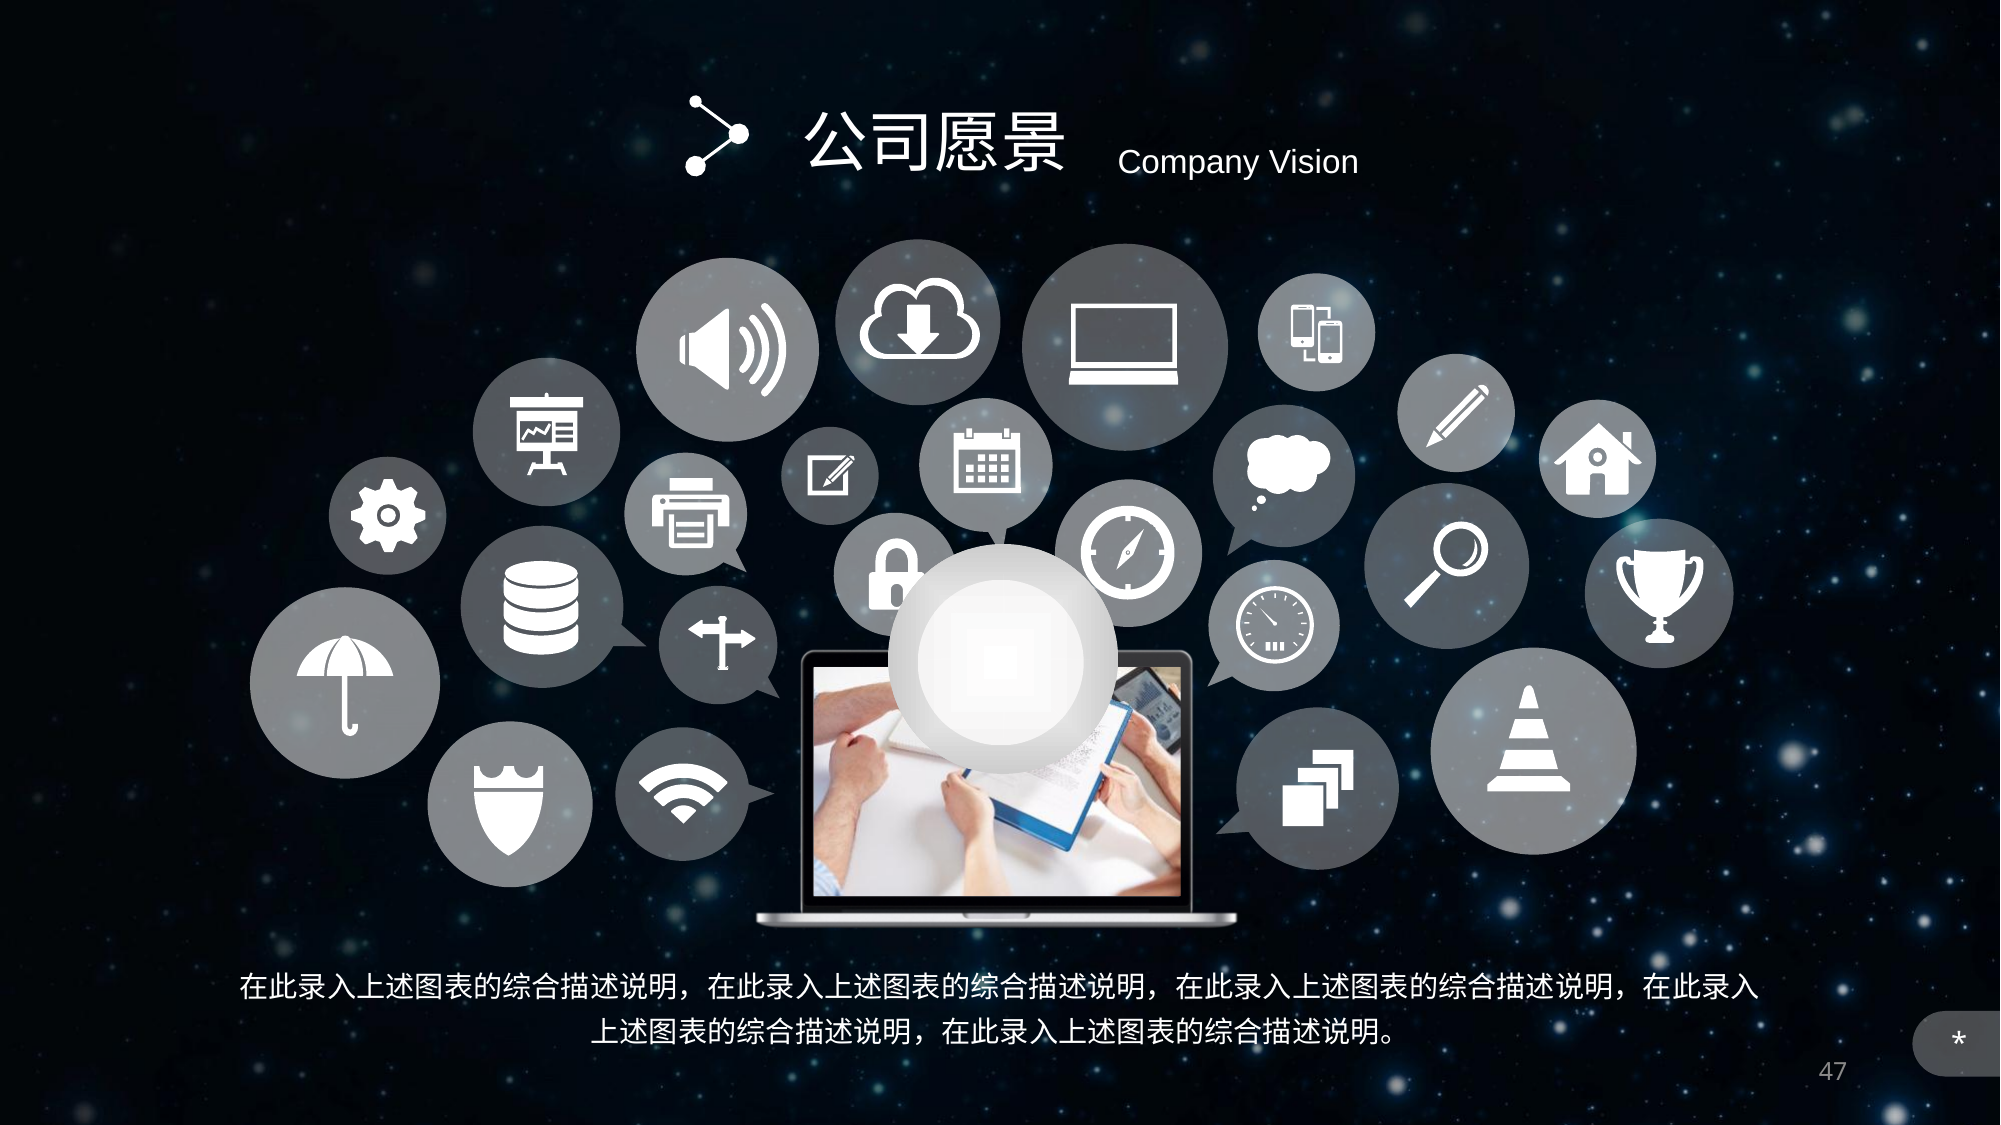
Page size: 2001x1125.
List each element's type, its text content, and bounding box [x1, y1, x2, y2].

text_box [1912, 1010, 2000, 1077]
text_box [1430, 647, 1637, 855]
text_box 公司愿景 [786, 92, 1084, 188]
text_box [1364, 483, 1530, 649]
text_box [621, 460, 767, 584]
text_box Company Vision [1102, 132, 1482, 188]
text_box * [1925, 1018, 2000, 1065]
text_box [887, 543, 1119, 774]
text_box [835, 239, 1001, 406]
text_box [427, 721, 593, 888]
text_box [1397, 353, 1515, 473]
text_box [655, 593, 797, 712]
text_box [328, 456, 447, 575]
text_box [695, 101, 739, 167]
picture [0, 0, 2000, 1125]
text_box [1022, 243, 1229, 451]
text_box [1348, 444, 1356, 507]
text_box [840, 510, 964, 658]
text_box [921, 397, 1055, 543]
text_box [1287, 707, 1348, 713]
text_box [636, 257, 819, 442]
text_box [459, 531, 653, 694]
text_box [512, 525, 571, 531]
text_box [615, 727, 775, 861]
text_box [1186, 568, 1343, 700]
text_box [1584, 518, 1734, 669]
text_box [1538, 399, 1657, 518]
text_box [472, 357, 621, 507]
text_box [689, 585, 747, 593]
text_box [1205, 402, 1348, 572]
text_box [1257, 273, 1376, 392]
text_box 在此录入上述图表的综合描述说明，在此录入上述图表的综合描述说明，在此录入上述图表的综合描述说明，在此录入上述图表的综合描述说明，在此录入上述图表的综合描述说明。 [222, 950, 1778, 1057]
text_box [1206, 713, 1401, 876]
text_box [781, 426, 879, 525]
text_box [249, 587, 441, 779]
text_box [1049, 478, 1198, 654]
slide_number 47 [1412, 1042, 1863, 1103]
